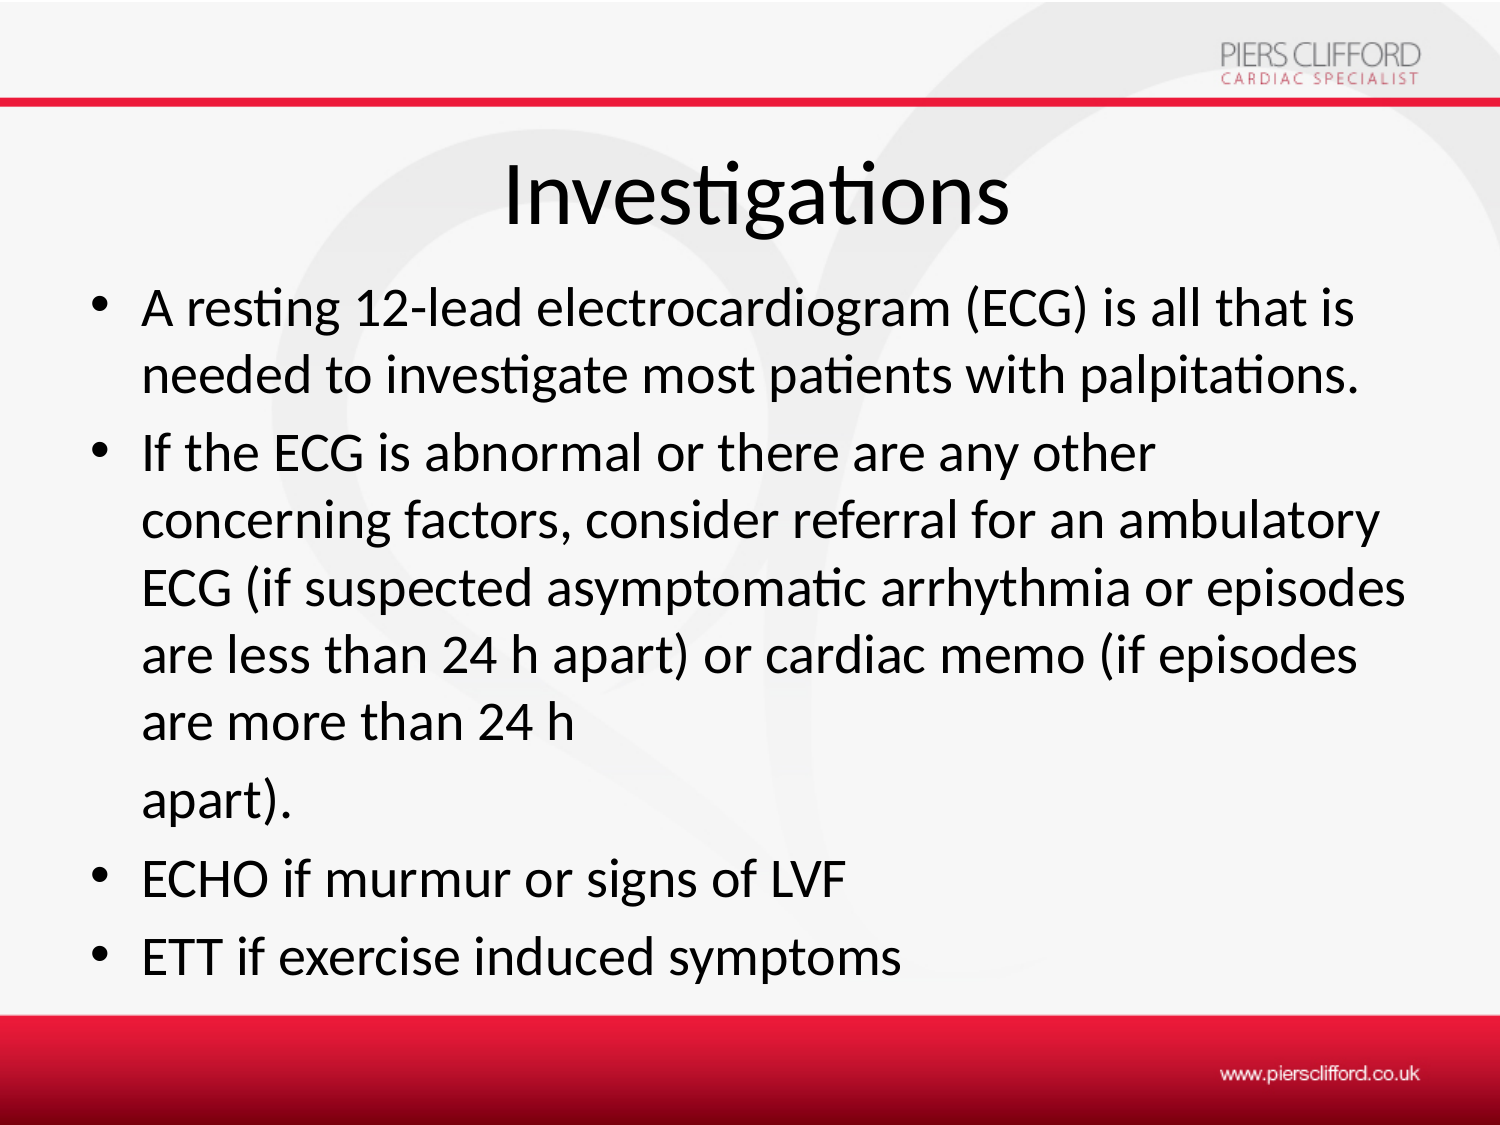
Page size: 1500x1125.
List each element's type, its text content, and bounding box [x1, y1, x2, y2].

title Investigations [81, 93, 1433, 282]
list A resting 12-lead electrocardiogram (ECG) is all that is needed to investigate most patients with palpitations. If the ECG is abnormal or there are any other concerning factors, consider referral for an ambulatory ECG (if suspected asymptomatic arrhythmia or episodes are less than 24 h apart) or cardiac memo (if episodes are more than 24 h apart). ECHO if murmur or signs of LVF ETT if exercise induced symptoms [74, 262, 1426, 1006]
picture [0, 2, 1500, 1125]
